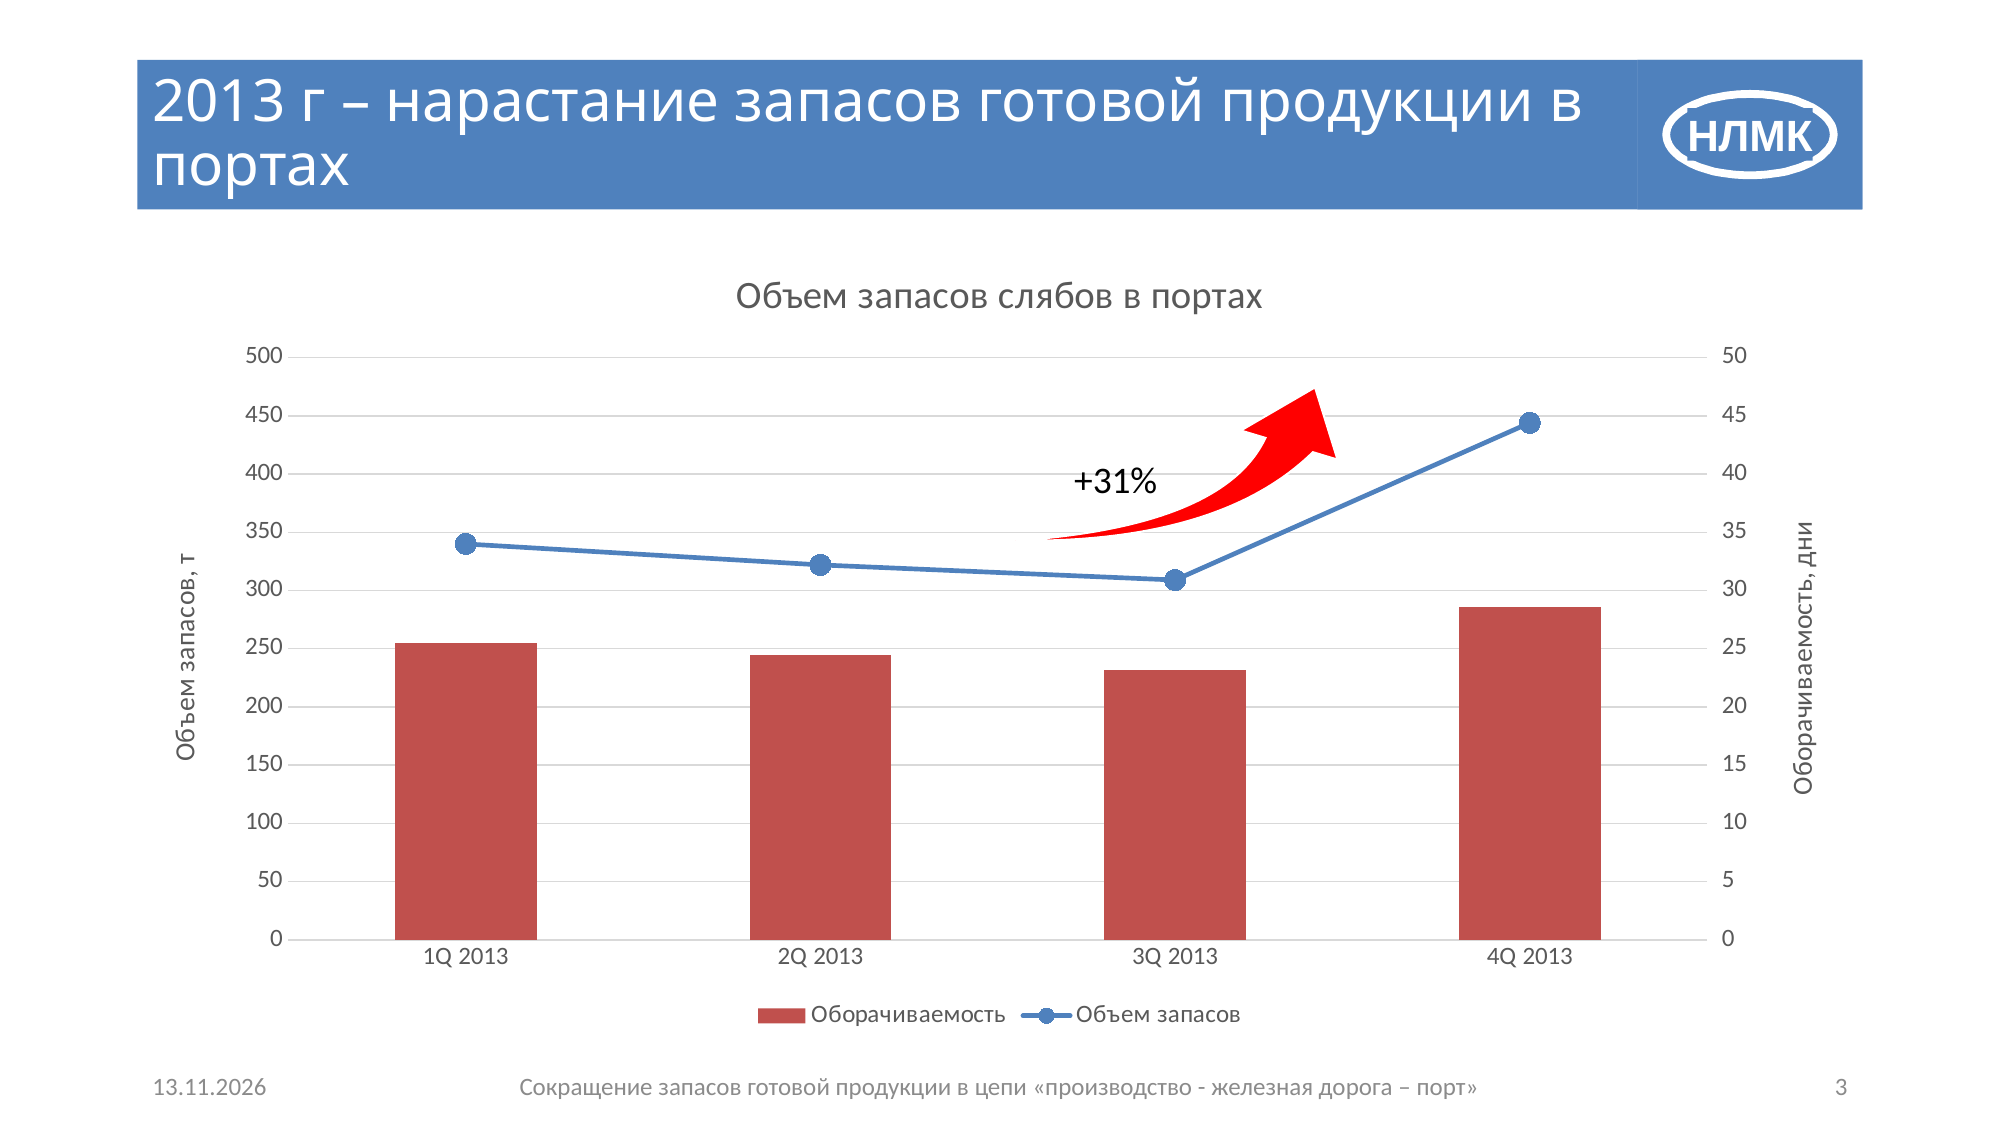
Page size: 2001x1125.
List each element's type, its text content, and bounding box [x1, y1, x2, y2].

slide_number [137, 1068, 458, 1103]
slide_number 3 [1412, 1068, 1863, 1103]
title 2013 г – нарастание запасов готовой продукции в портах [137, 59, 1638, 210]
chart [137, 243, 1863, 1035]
footer Сокращение запасов готовой продукции в цепи «производство - железная дорога – порт» [458, 1068, 1412, 1103]
